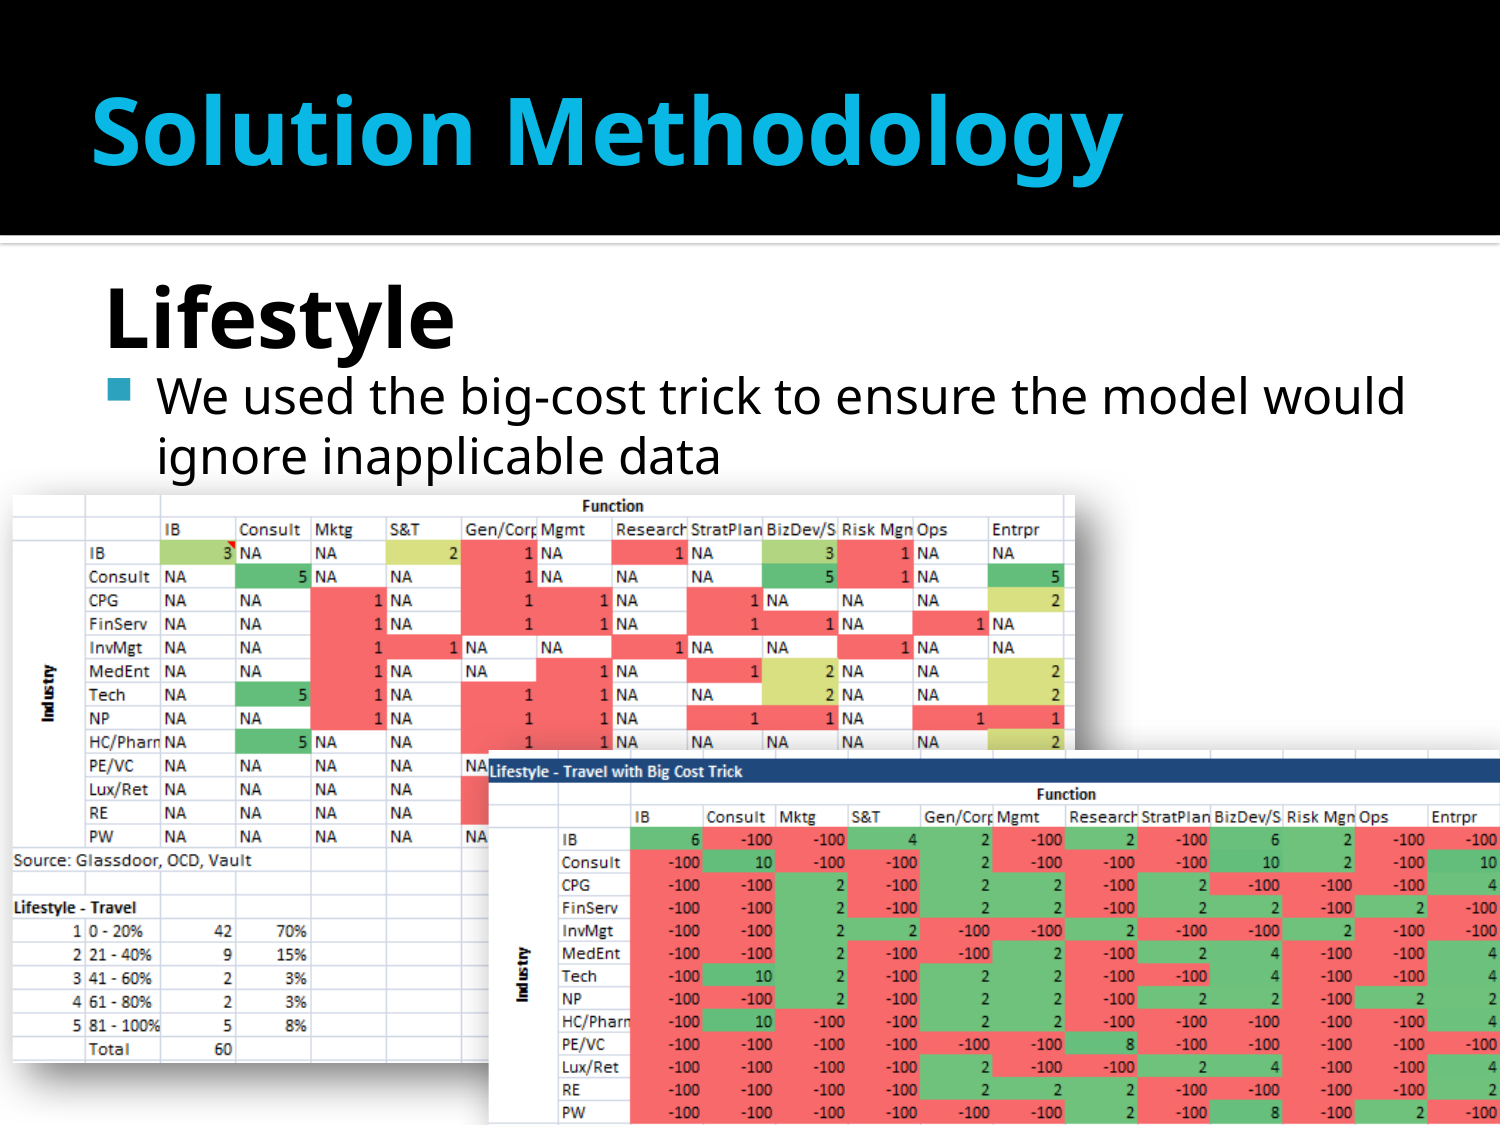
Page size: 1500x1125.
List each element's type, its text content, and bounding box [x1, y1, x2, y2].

picture [12, 495, 1500, 1125]
title Solution Methodology [75, 25, 1425, 231]
list Lifestyle We used the big-cost trick to ensure the model would ignore inapplicable data [75, 249, 1425, 733]
